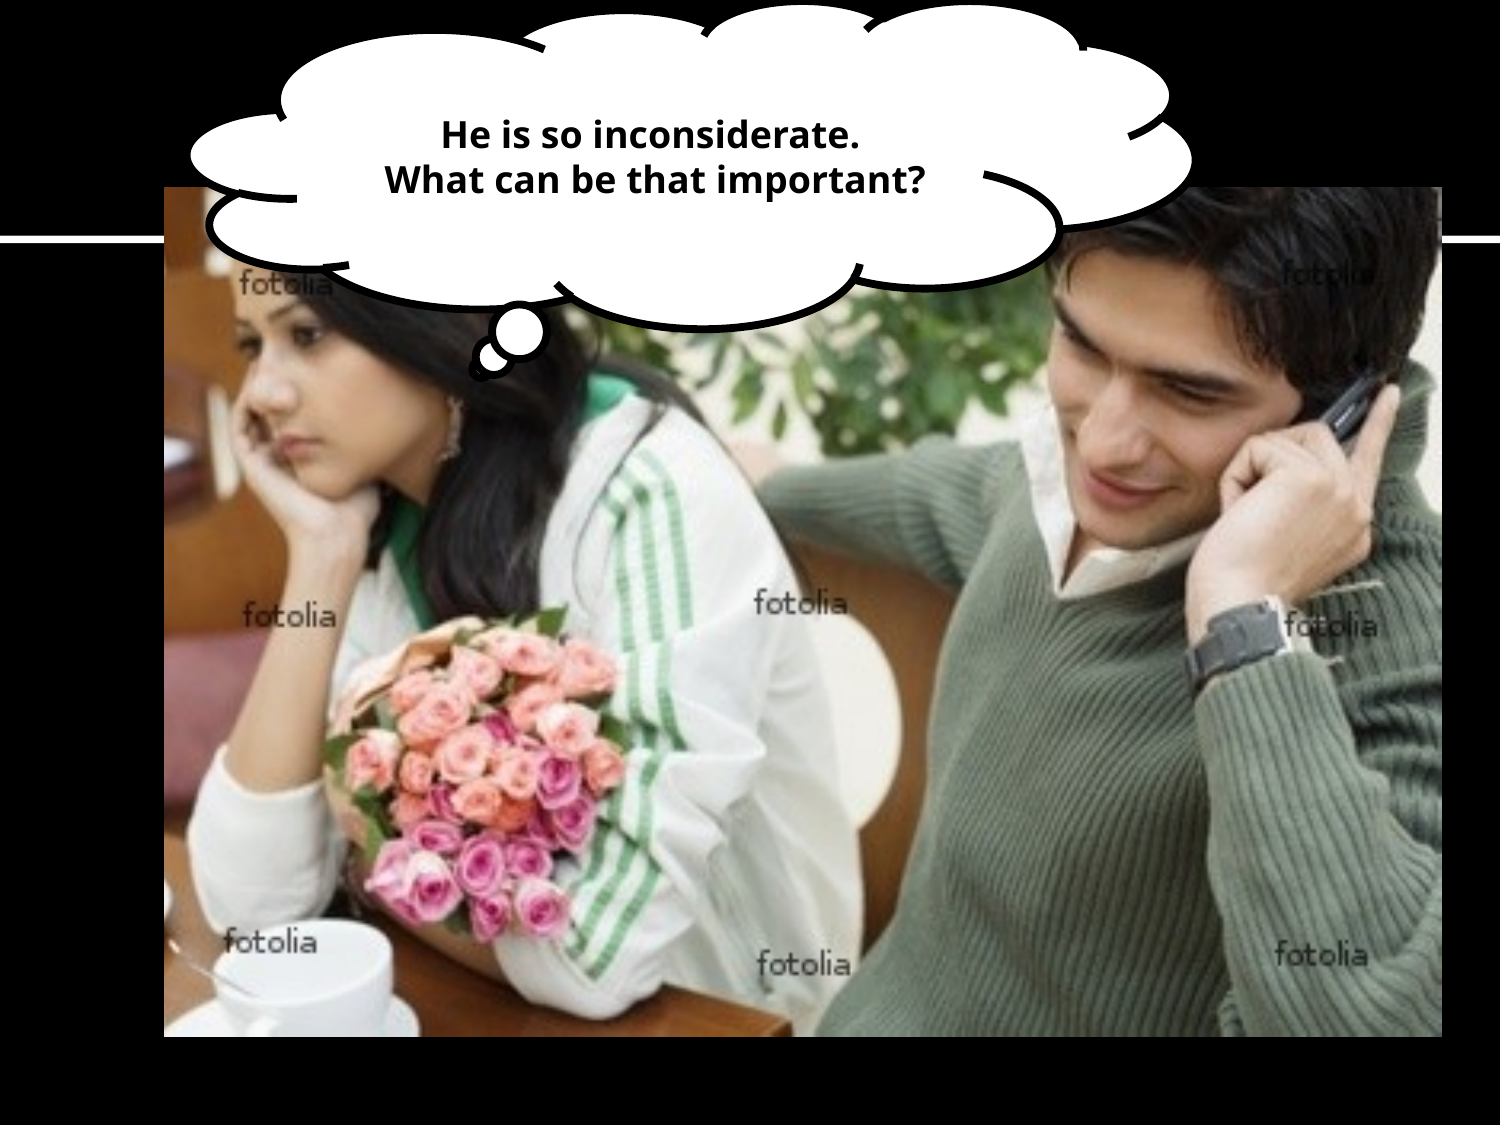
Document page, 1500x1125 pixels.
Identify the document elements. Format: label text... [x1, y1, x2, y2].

text_box He is so inconsiderate. What can be that important? [182, 0, 1200, 185]
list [163, 187, 1442, 1037]
